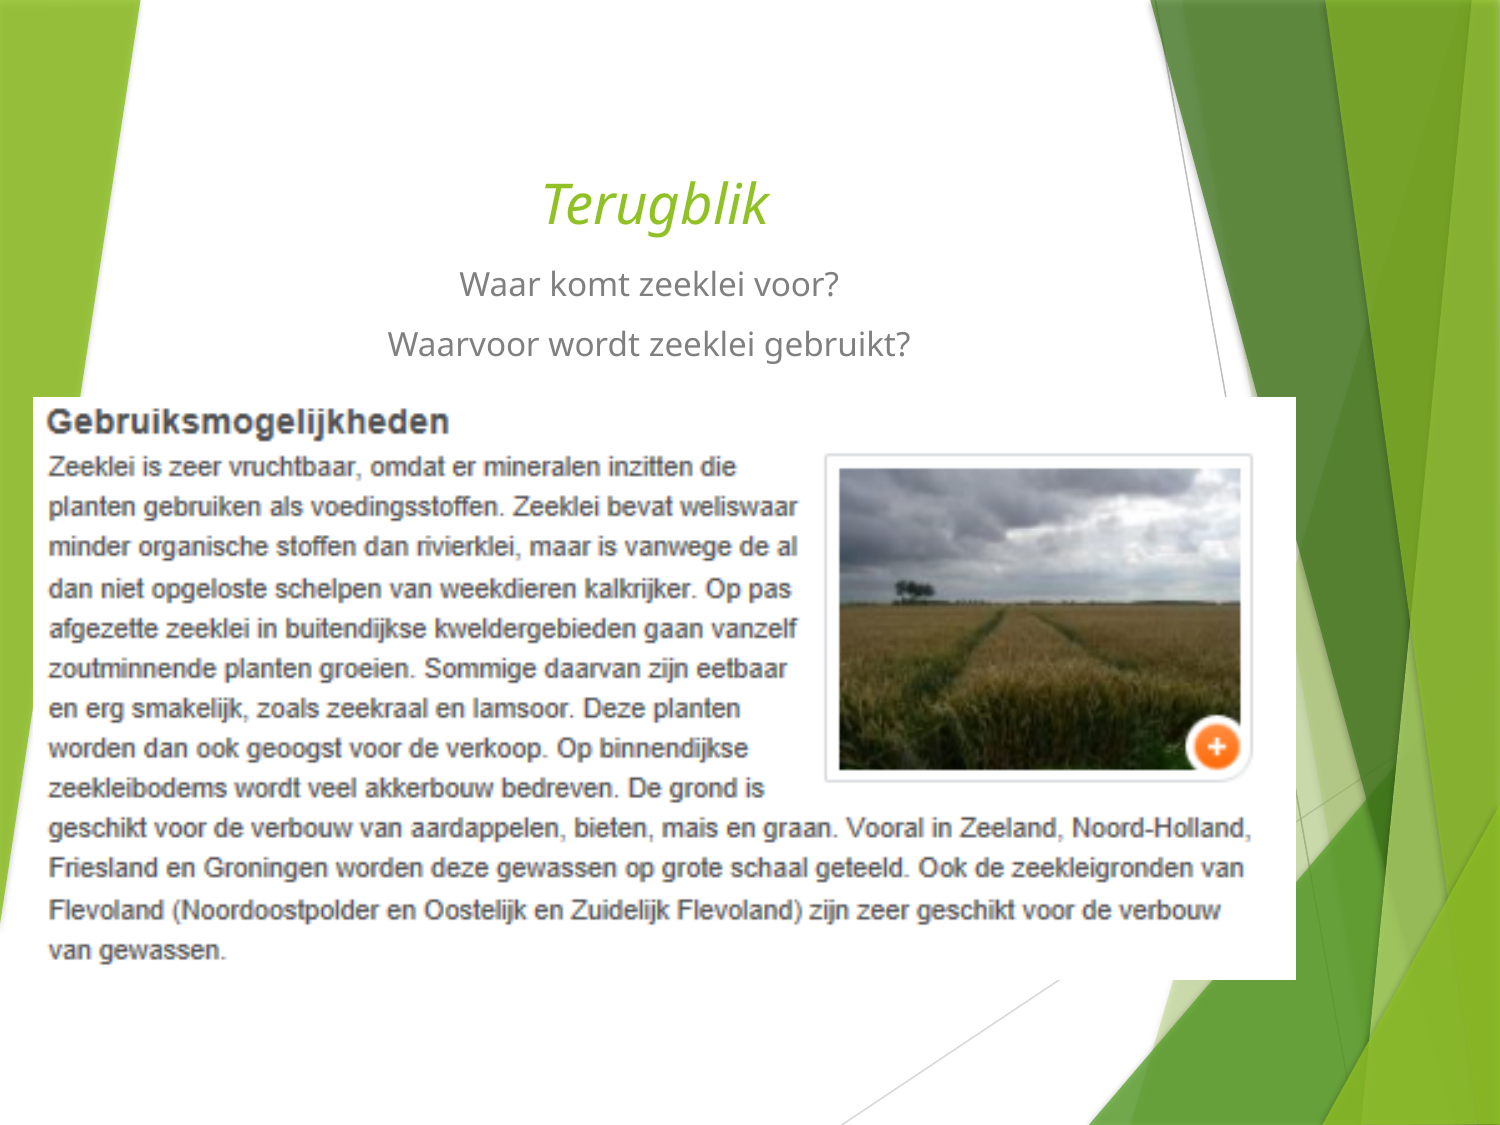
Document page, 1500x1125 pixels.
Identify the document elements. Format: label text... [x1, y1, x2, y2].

picture [32, 396, 1297, 981]
title Terugblik [112, 101, 1199, 244]
subtitle Waar komt zeeklei voor? Waarvoor wordt zeeklei gebruikt? [64, 255, 1235, 395]
